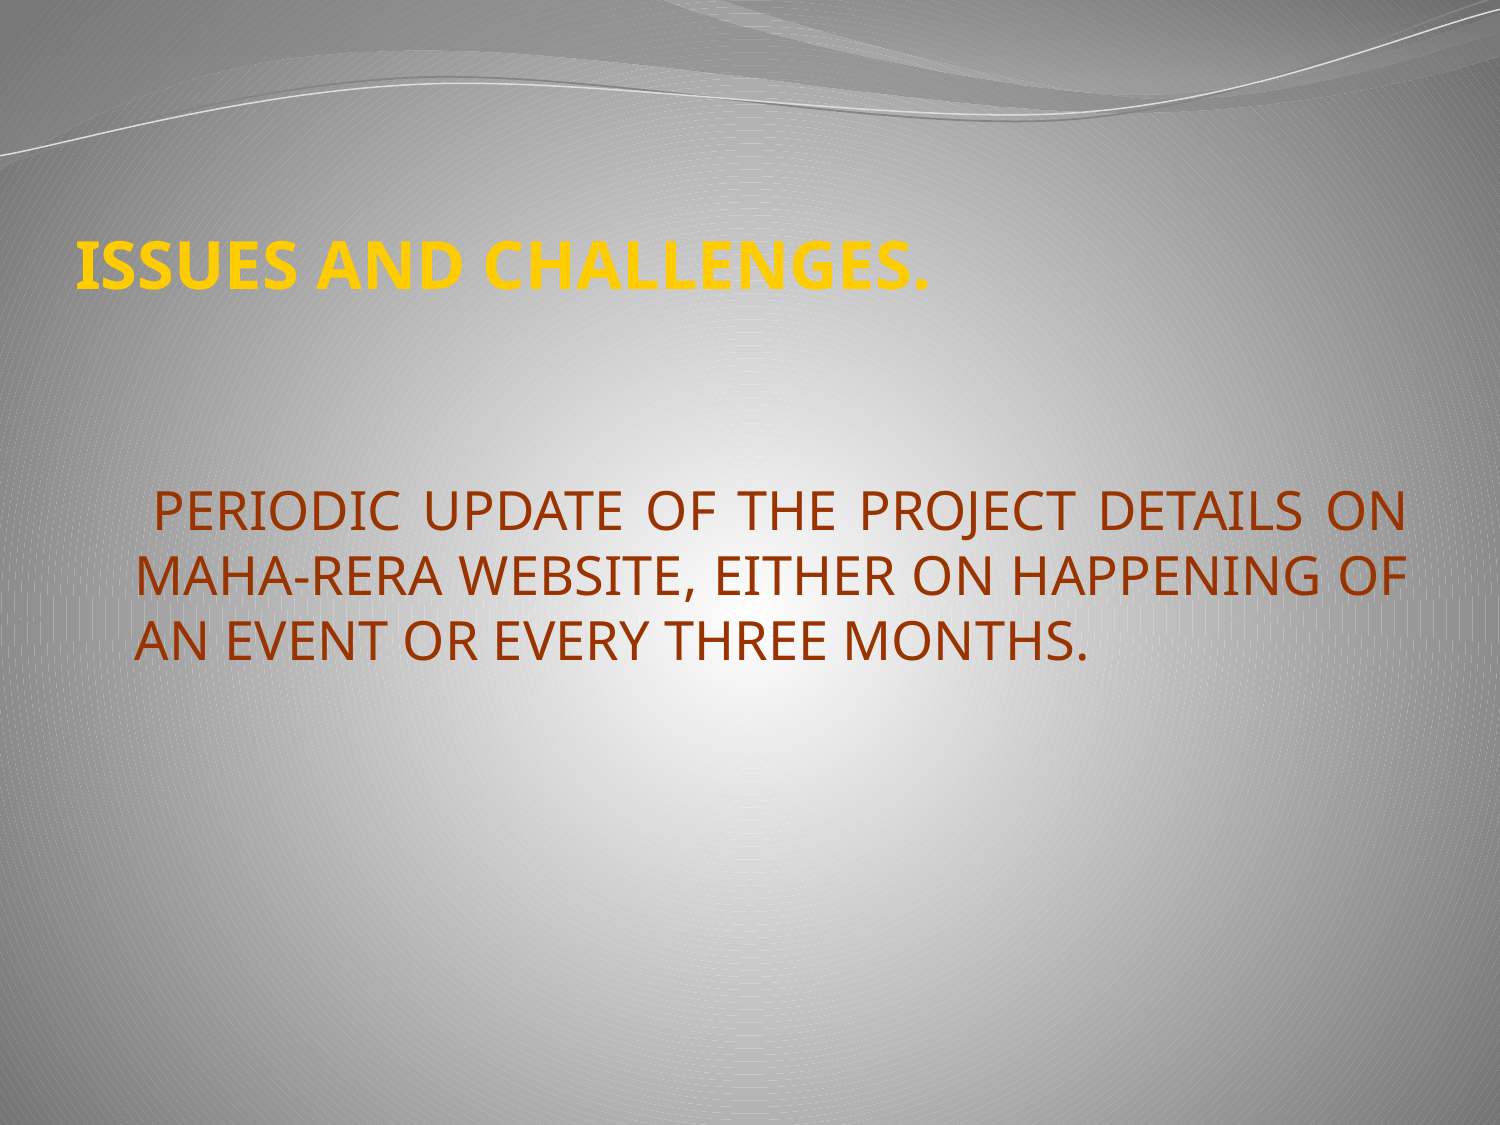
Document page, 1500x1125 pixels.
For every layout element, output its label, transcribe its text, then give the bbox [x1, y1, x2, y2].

list PERIODIC UPDATE OF THE PROJECT DETAILS ON MAHA-RERA WEBSITE, EITHER ON HAPPENING OF AN EVENT OR EVERY THREE MONTHS. [75, 317, 1425, 1038]
title ISSUES AND CHALLENGES. [75, 115, 1425, 303]
